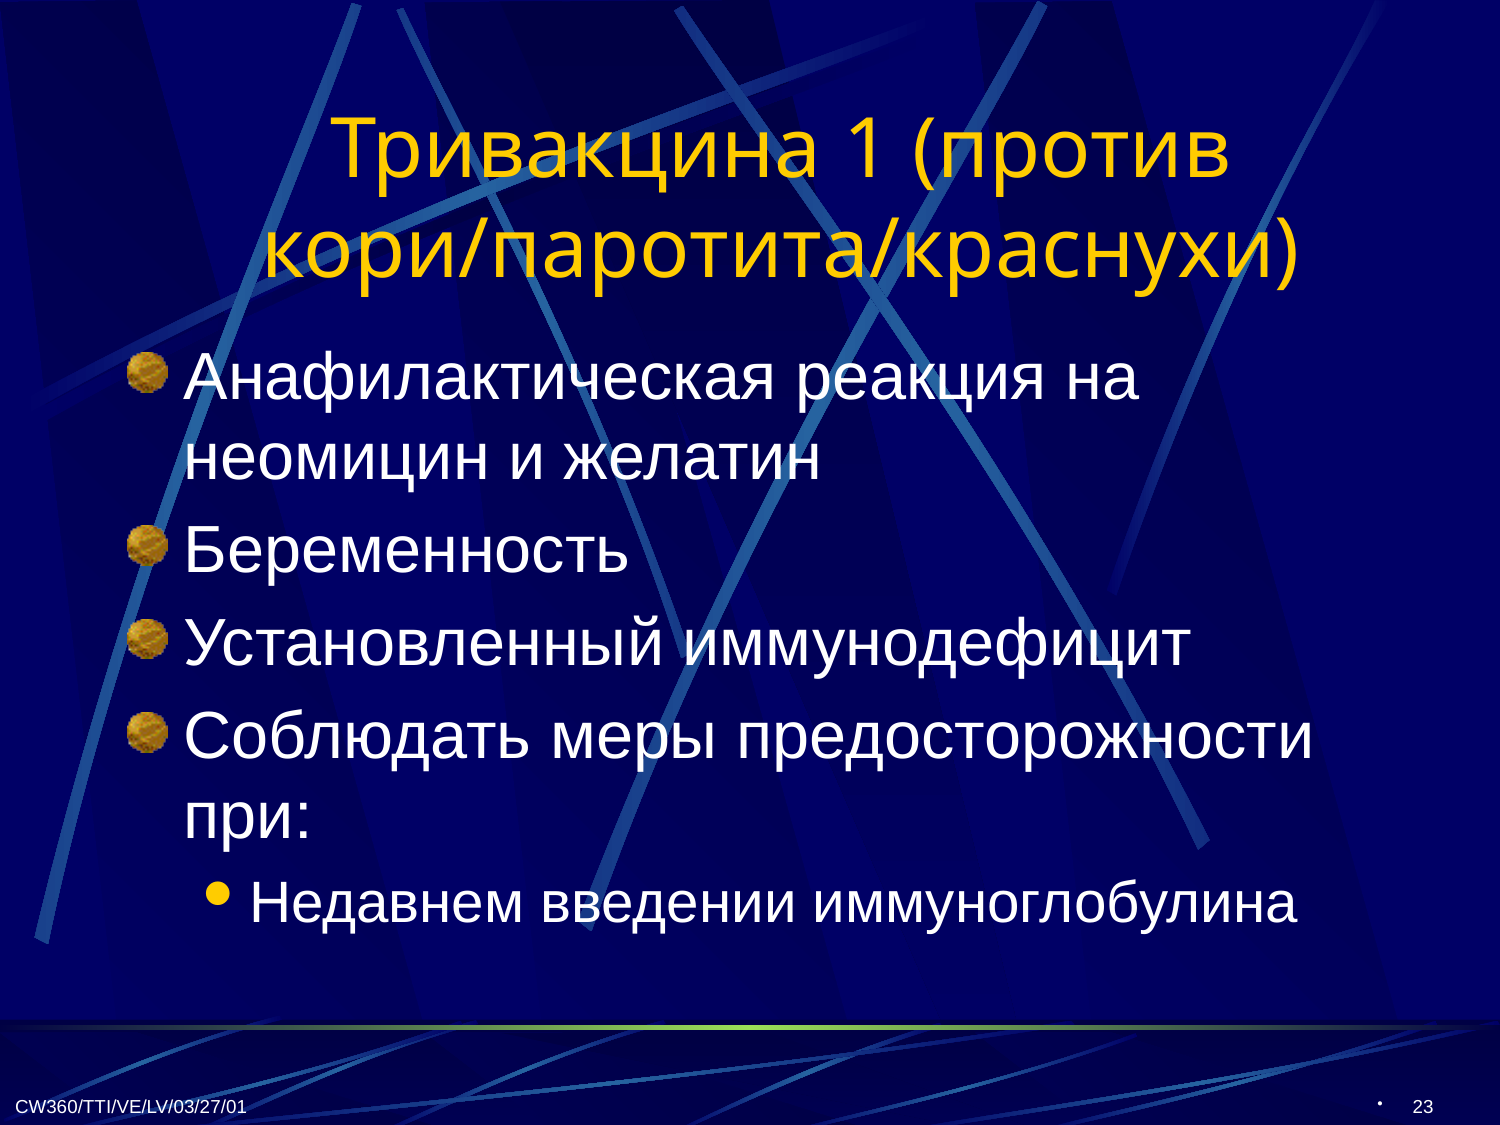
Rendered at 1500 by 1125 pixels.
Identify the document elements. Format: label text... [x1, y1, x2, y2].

list Анафилактическая реакция на неомицин и желатин Беременность Установленный иммунодефицит Соблюдать меры предосторожности при: Недавнем введении иммуноглобулина [112, 324, 1388, 1001]
picture [127, 712, 168, 753]
picture [127, 619, 168, 659]
picture [127, 352, 168, 393]
title Тривакцина 1 (против кори/паротита/краснухи) [112, 85, 1451, 302]
footer CW360/TTI/VE/LV/03/27/01 [0, 1074, 401, 1125]
picture [127, 525, 168, 566]
